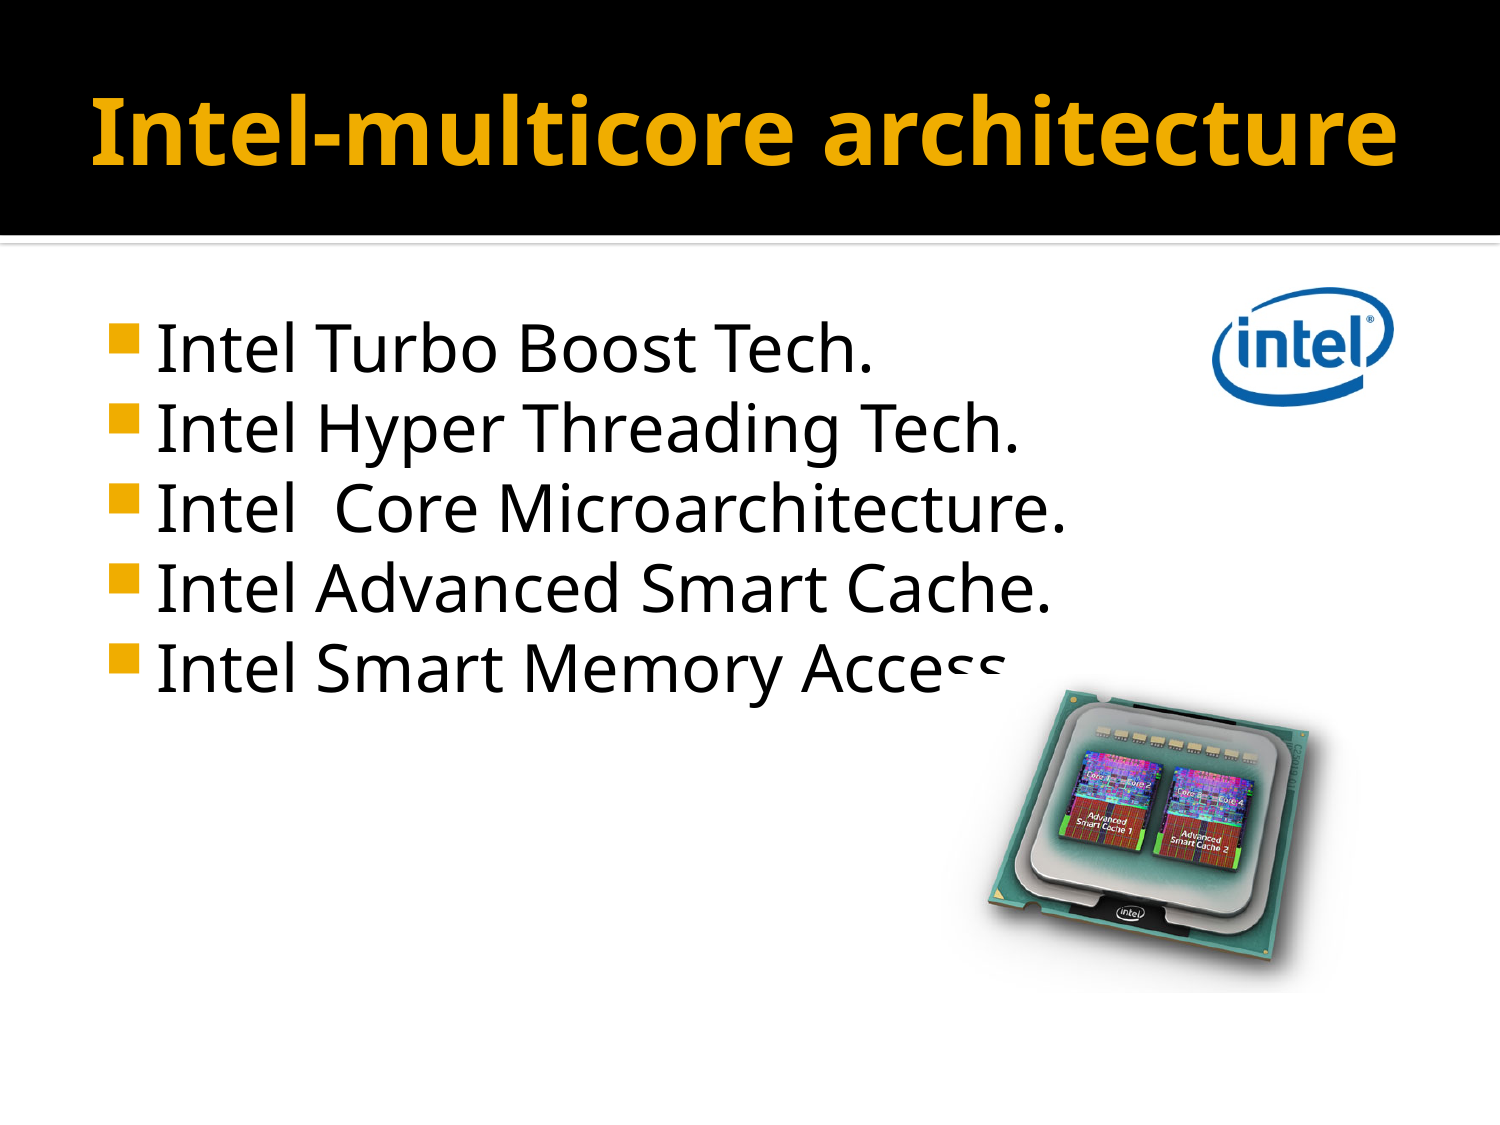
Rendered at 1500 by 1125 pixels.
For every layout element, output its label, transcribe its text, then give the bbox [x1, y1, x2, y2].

picture [1212, 287, 1394, 407]
title Intel-multicore architecture [75, 25, 1425, 231]
picture [941, 674, 1366, 993]
list Intel Turbo Boost Tech. Intel Hyper Threading Tech. Intel Core Microarchitecture. Intel Advanced Smart Cache. Intel Smart Memory Access. [75, 291, 1425, 1050]
